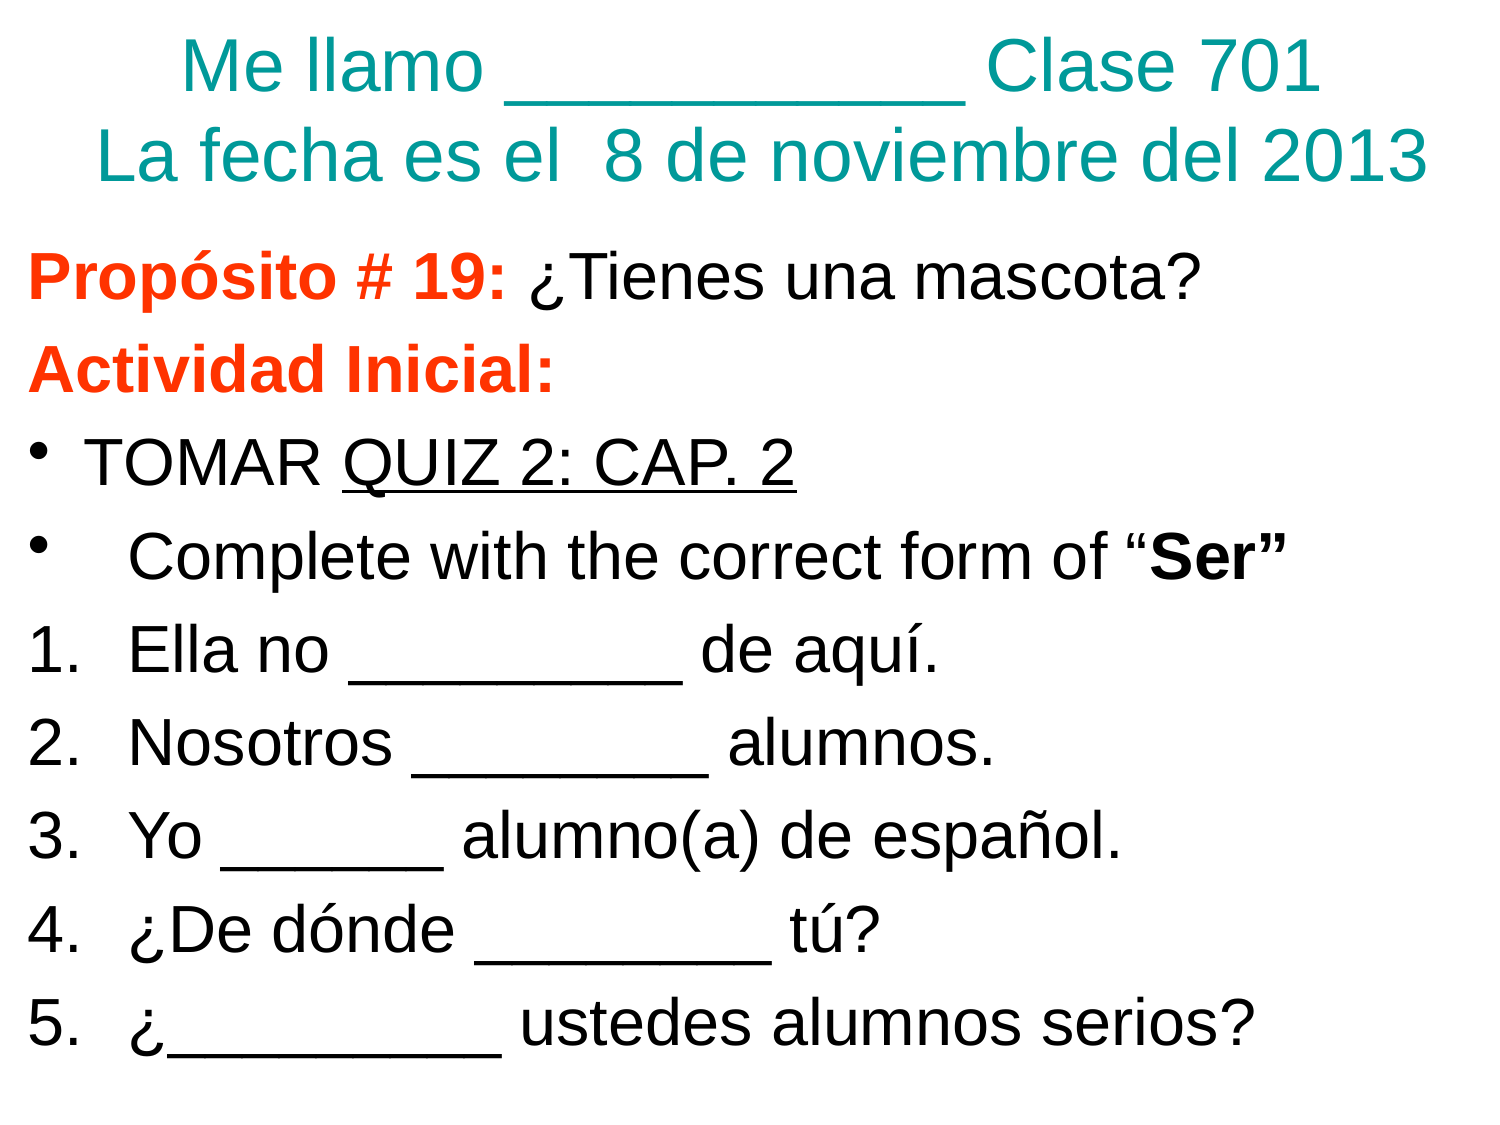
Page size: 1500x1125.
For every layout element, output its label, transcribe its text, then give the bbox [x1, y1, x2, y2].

title Me llamo ___________ Clase 701 La fecha es el 8 de noviembre del 2013 [50, 12, 1475, 200]
list Propósito # 19: ¿Tienes una mascota? Actividad Inicial: TOMAR QUIZ 2: CAP. 2 Complete with the correct form of “Ser” Ella no _________ de aquí. Nosotros ________ alumnos. Yo ______ alumno(a) de español. ¿De dónde ________ tú? ¿_________ ustedes alumnos serios? [12, 224, 1500, 1088]
